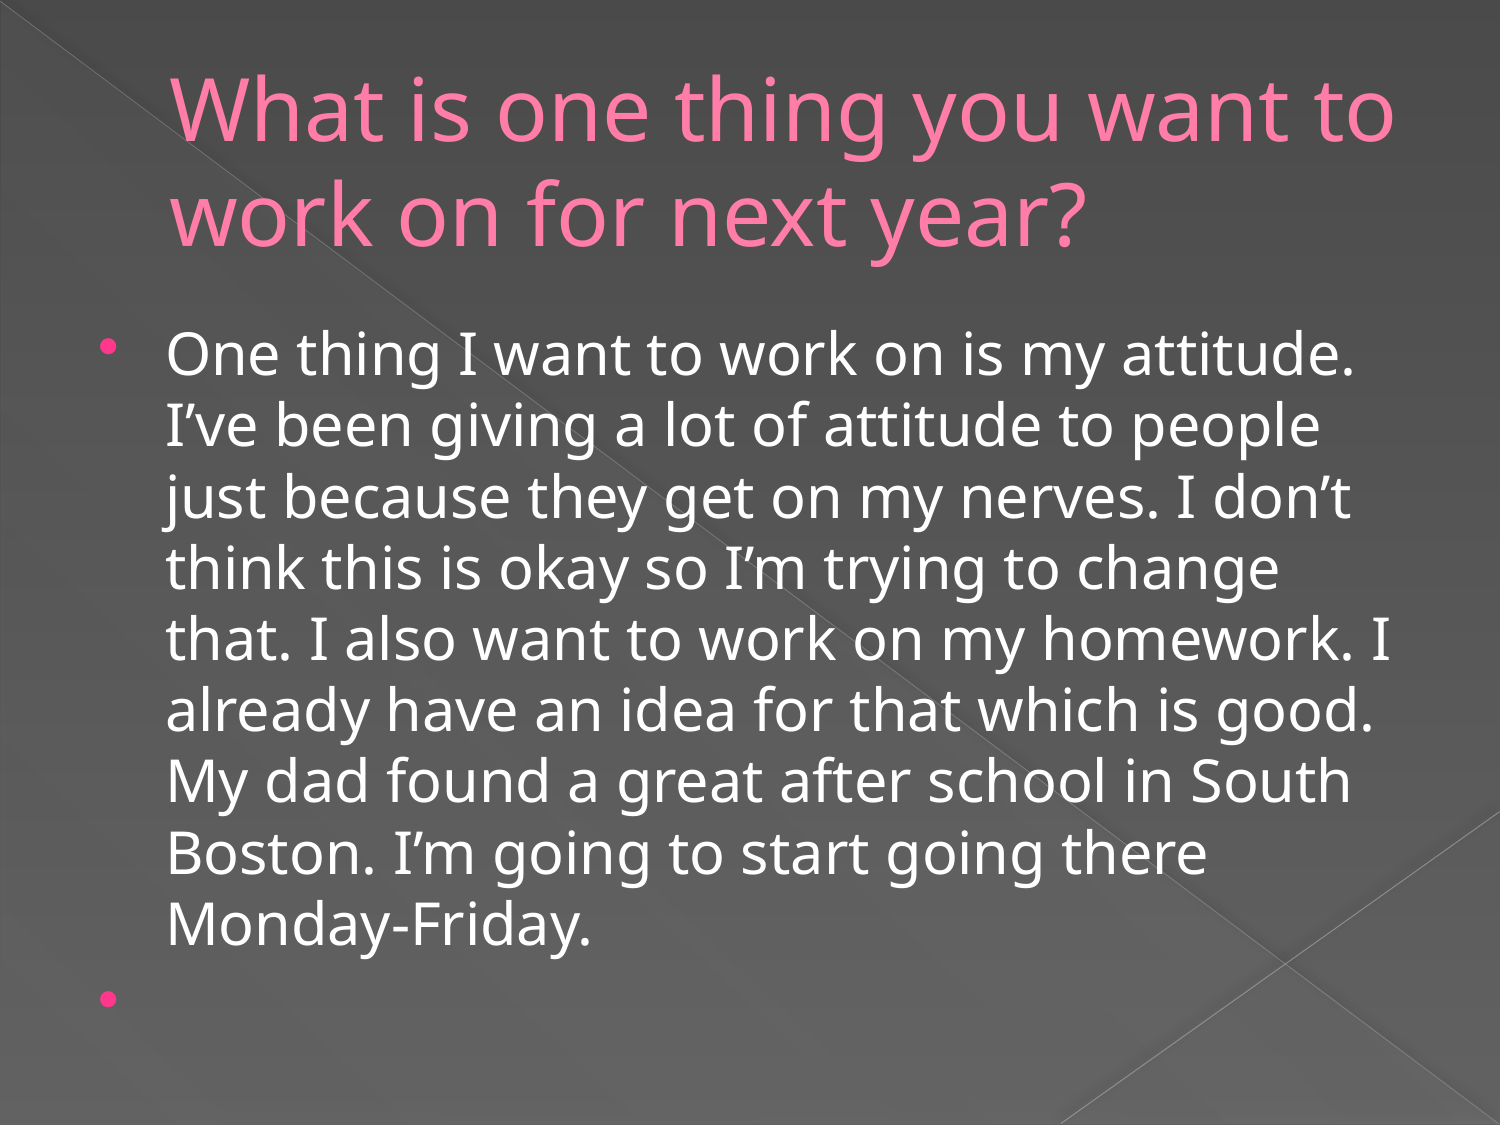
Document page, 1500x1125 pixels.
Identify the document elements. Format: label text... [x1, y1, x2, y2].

title What is one thing you want to work on for next year? [75, 43, 1425, 274]
list One thing I want to work on is my attitude. I’ve been giving a lot of attitude to people just because they get on my nerves. I don’t think this is okay so I’m trying to change that. I also want to work on my homework. I already have an idea for that which is good. My dad found a great after school in South Boston. I’m going to start going there Monday-Friday. [75, 308, 1425, 1059]
